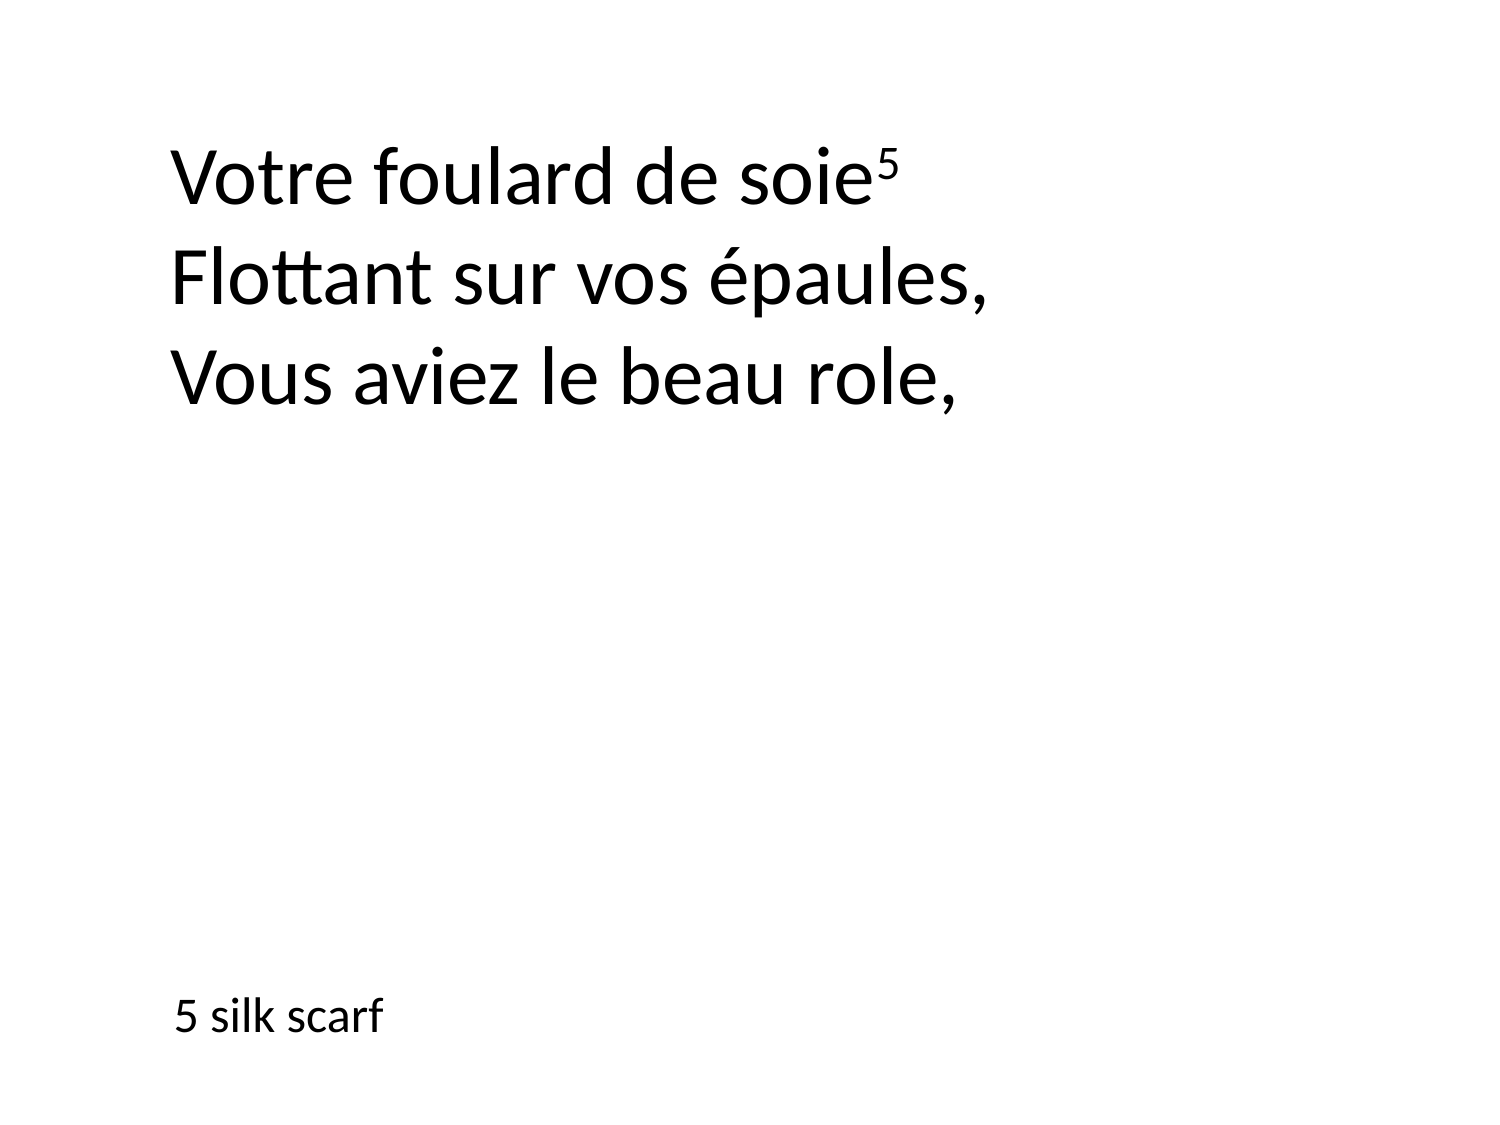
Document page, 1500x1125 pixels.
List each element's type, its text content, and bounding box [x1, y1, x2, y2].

text_box 5 silk scarf [158, 974, 399, 1050]
text_box Votre foulard de soie5 Flottant sur vos épaules, Vous aviez le beau role, [154, 114, 1007, 429]
